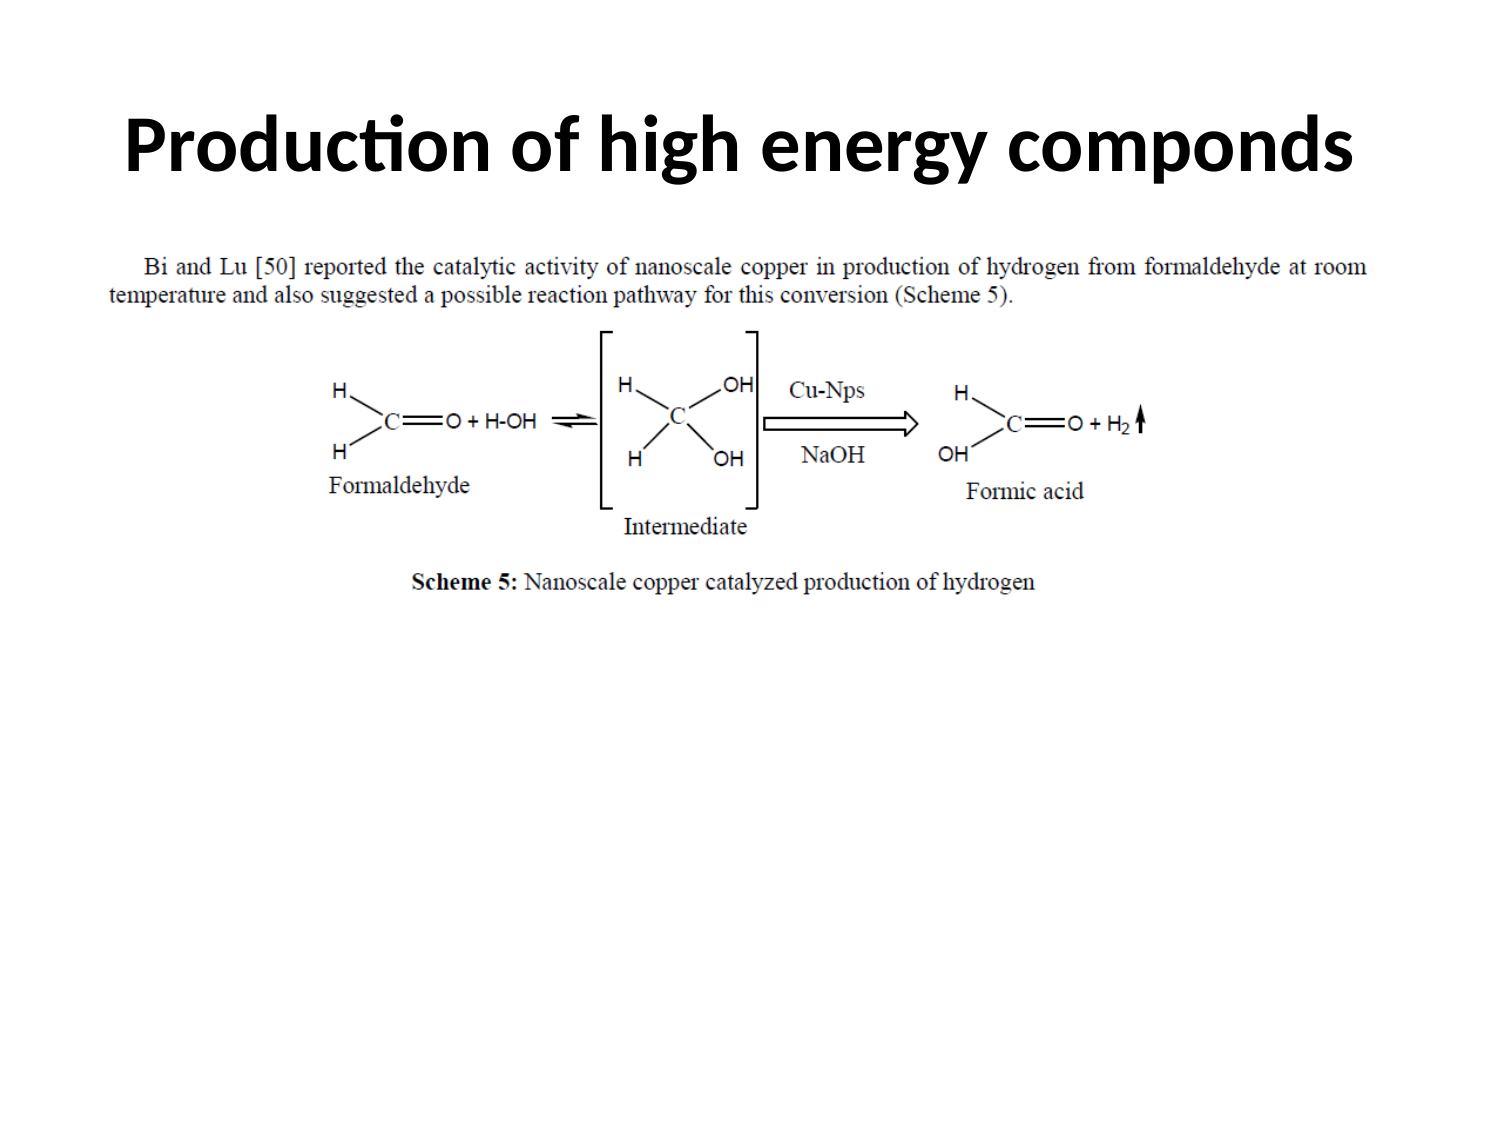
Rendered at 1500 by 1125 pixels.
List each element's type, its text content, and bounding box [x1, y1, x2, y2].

picture [100, 251, 1376, 599]
title Production of high energy componds [75, 45, 1425, 233]
